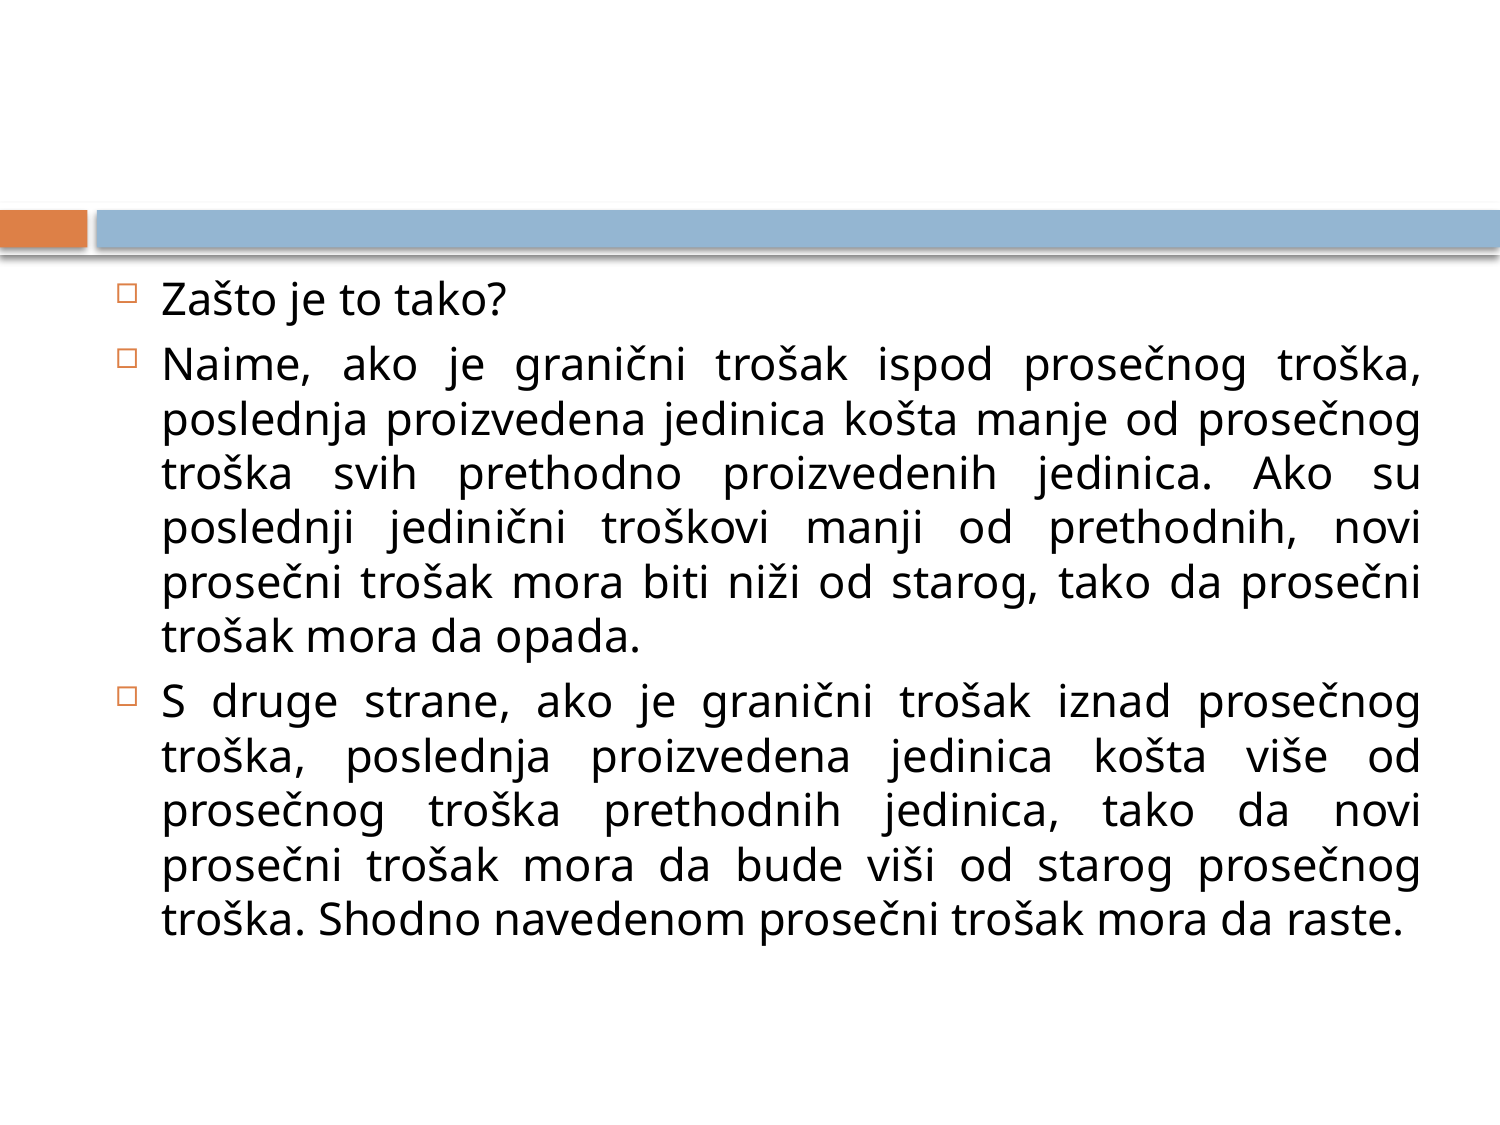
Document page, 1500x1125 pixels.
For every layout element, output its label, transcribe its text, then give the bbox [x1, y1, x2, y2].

list Zašto je to tako? Naime, ako je granični trošak ispod prosečnog troška, poslednja proizvedena jedinica košta manje od prosečnog troška svih prethodno proizvedenih jedinica. Ako su poslednji jedinični troškovi manji od prethodnih, novi prosečni trošak mora biti niži od starog, tako da prosečni trošak mora da opada. S druge strane, ako je granični trošak iznad prosečnog troška, poslednja proizvedena jedinica košta više od prosečnog troška prethodnih jedinica, tako da novi prosečni trošak mora da bude viši od starog prosečnog troška. Shodno navedenom prosečni trošak mora da raste. [100, 262, 1438, 1000]
